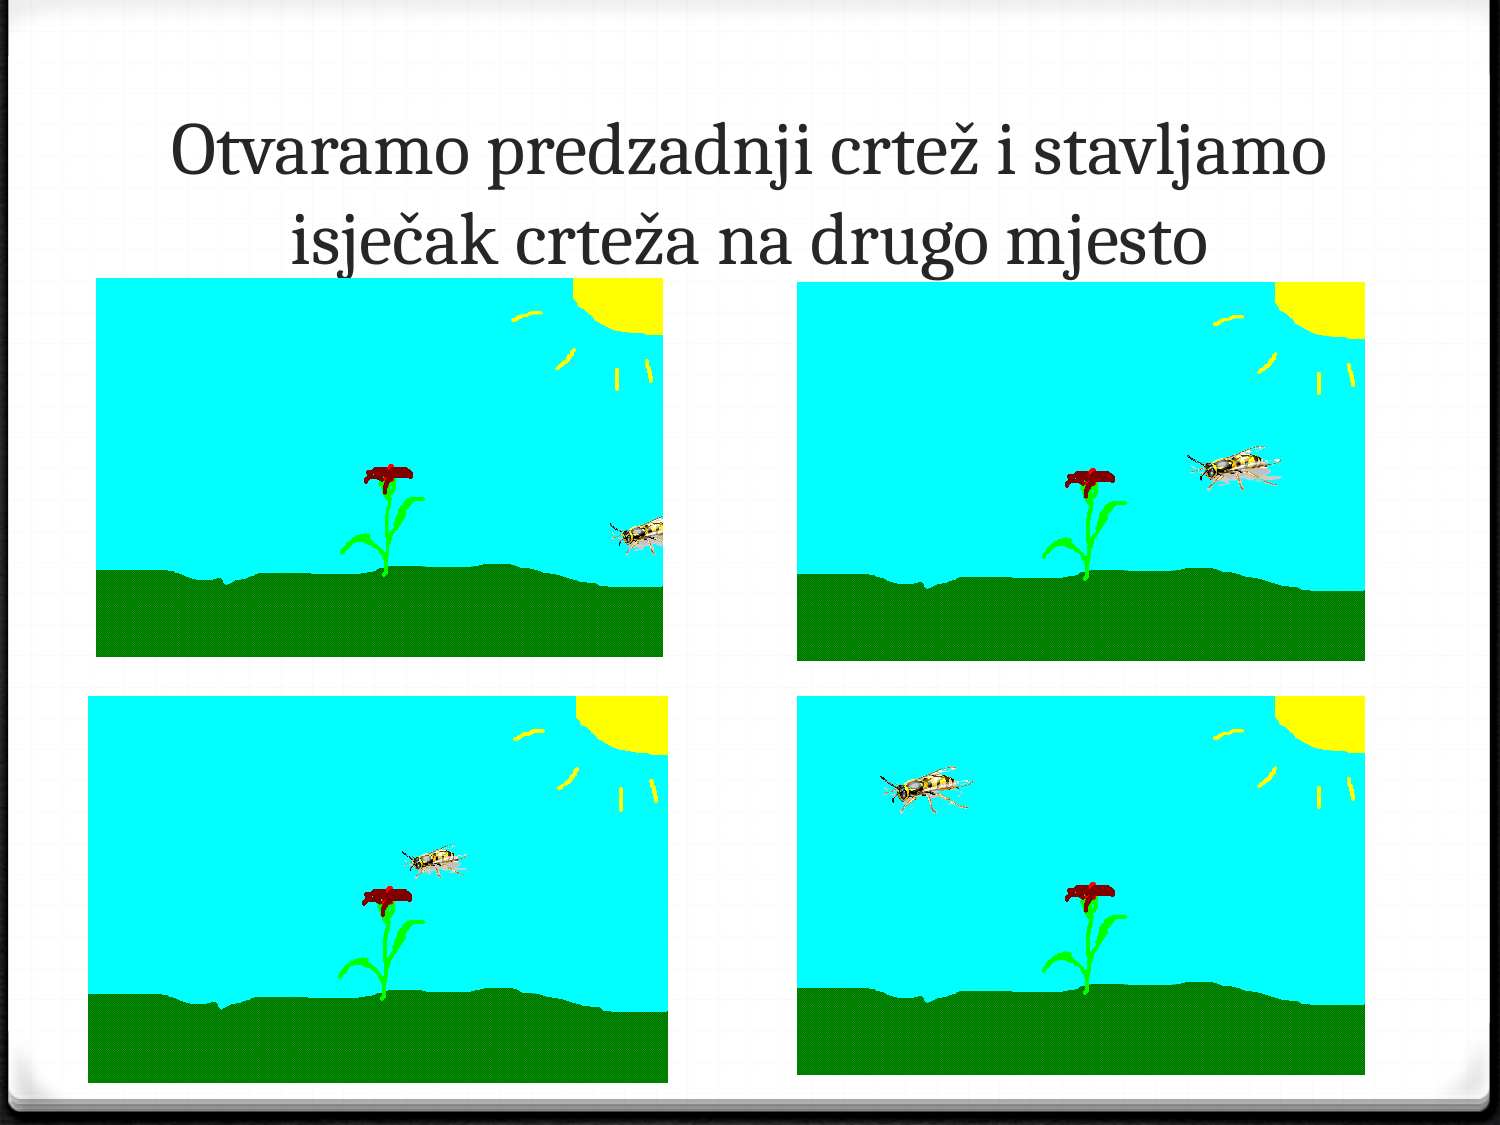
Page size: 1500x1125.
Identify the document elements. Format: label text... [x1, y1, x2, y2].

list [95, 278, 664, 658]
title Otvaramo predzadnji crtež i stavljamo isječak crteža na drugo mjesto [90, 71, 1410, 309]
picture [0, 0, 1500, 1125]
